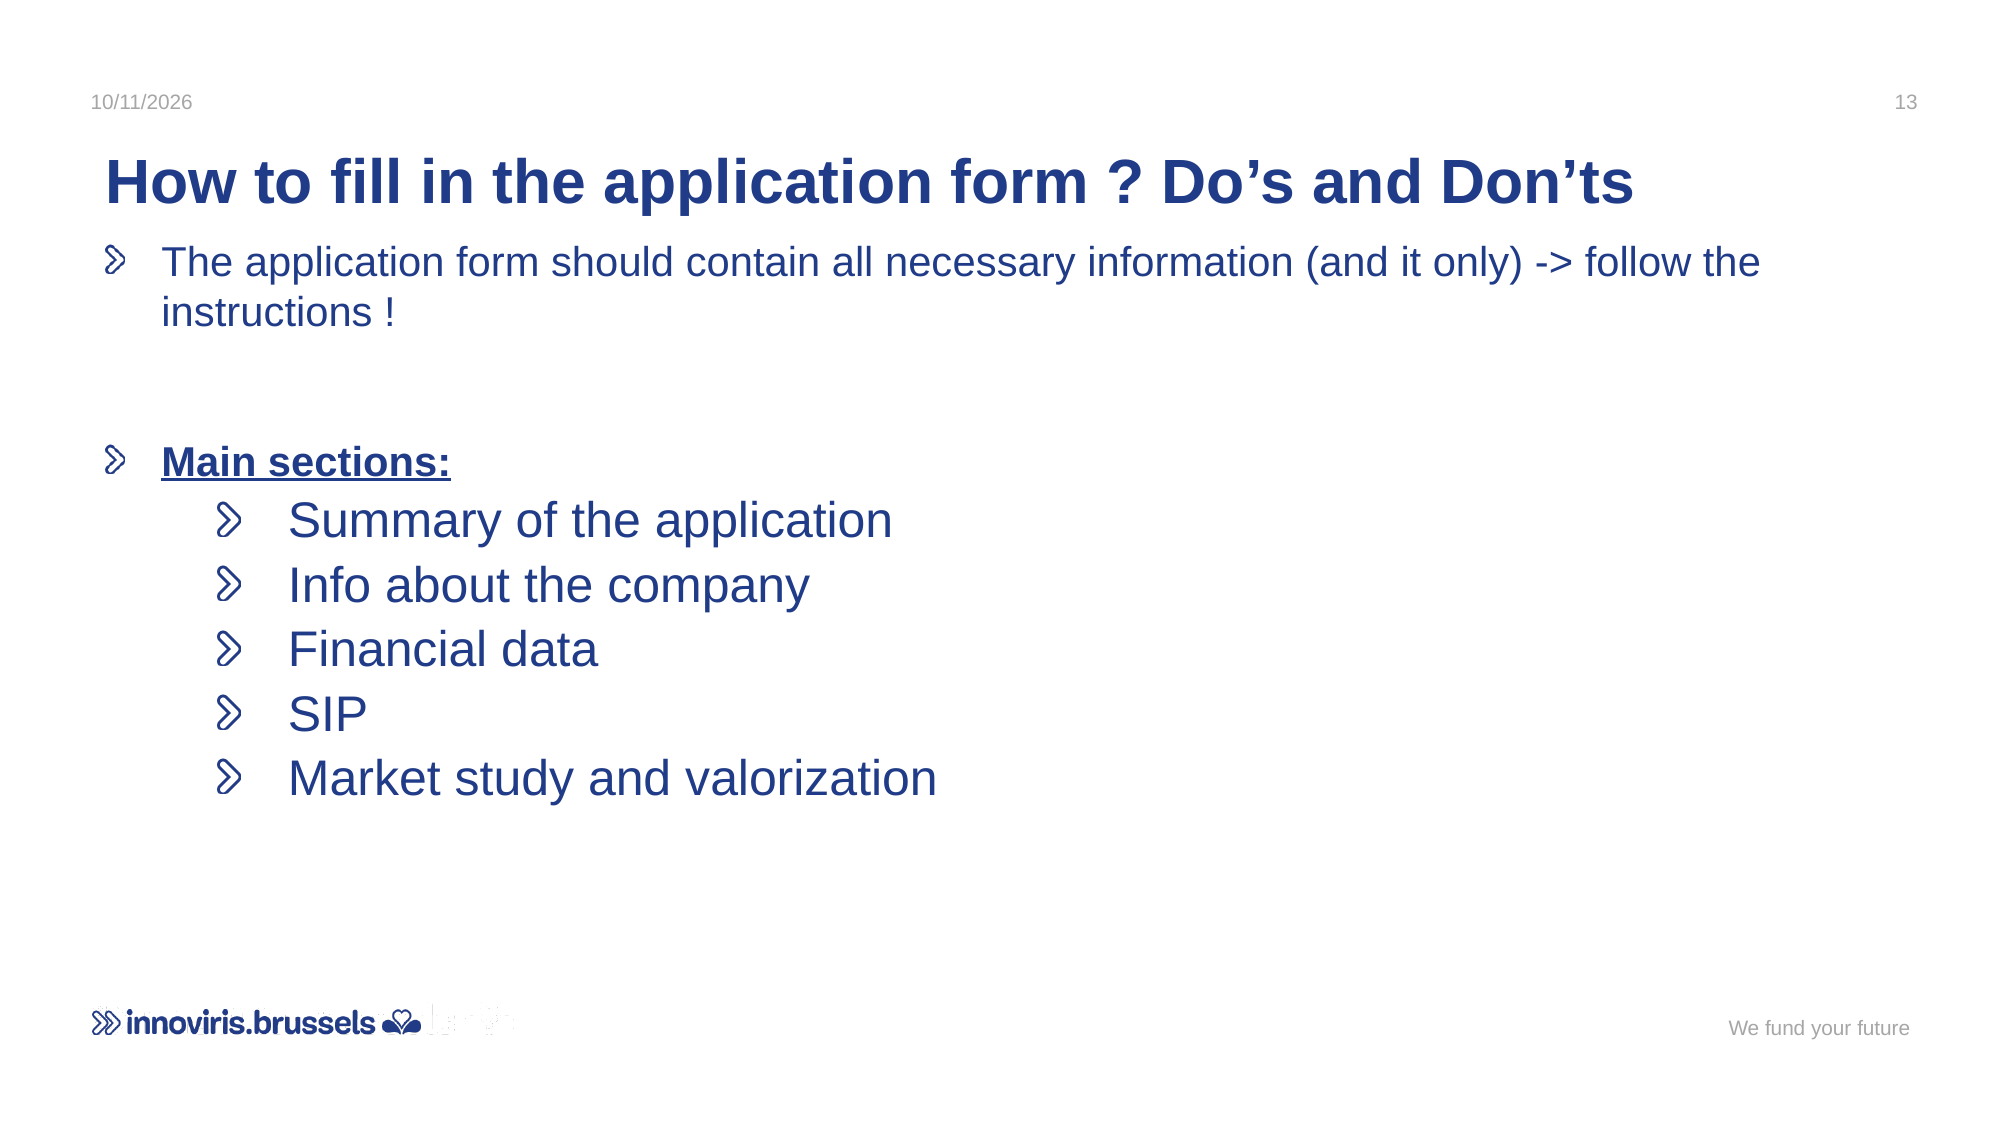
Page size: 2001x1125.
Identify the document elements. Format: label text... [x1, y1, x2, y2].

list The application form should contain all necessary information (and it only) -> follow the instructions ! Main sections: Summary of the application Info about the company Financial data SIP Market study and valorization [90, 226, 1910, 972]
picture [217, 565, 241, 601]
slide_number 13 [1482, 70, 1933, 131]
picture [90, 1002, 514, 1035]
list How to fill in the application form ? Do’s and Don’ts [90, 133, 1910, 225]
picture [217, 630, 241, 666]
picture [105, 444, 125, 474]
picture [217, 694, 241, 730]
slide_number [75, 70, 526, 131]
picture [105, 244, 125, 274]
picture [217, 501, 241, 537]
picture [217, 758, 241, 794]
footer We fund your future [1250, 996, 1926, 1057]
